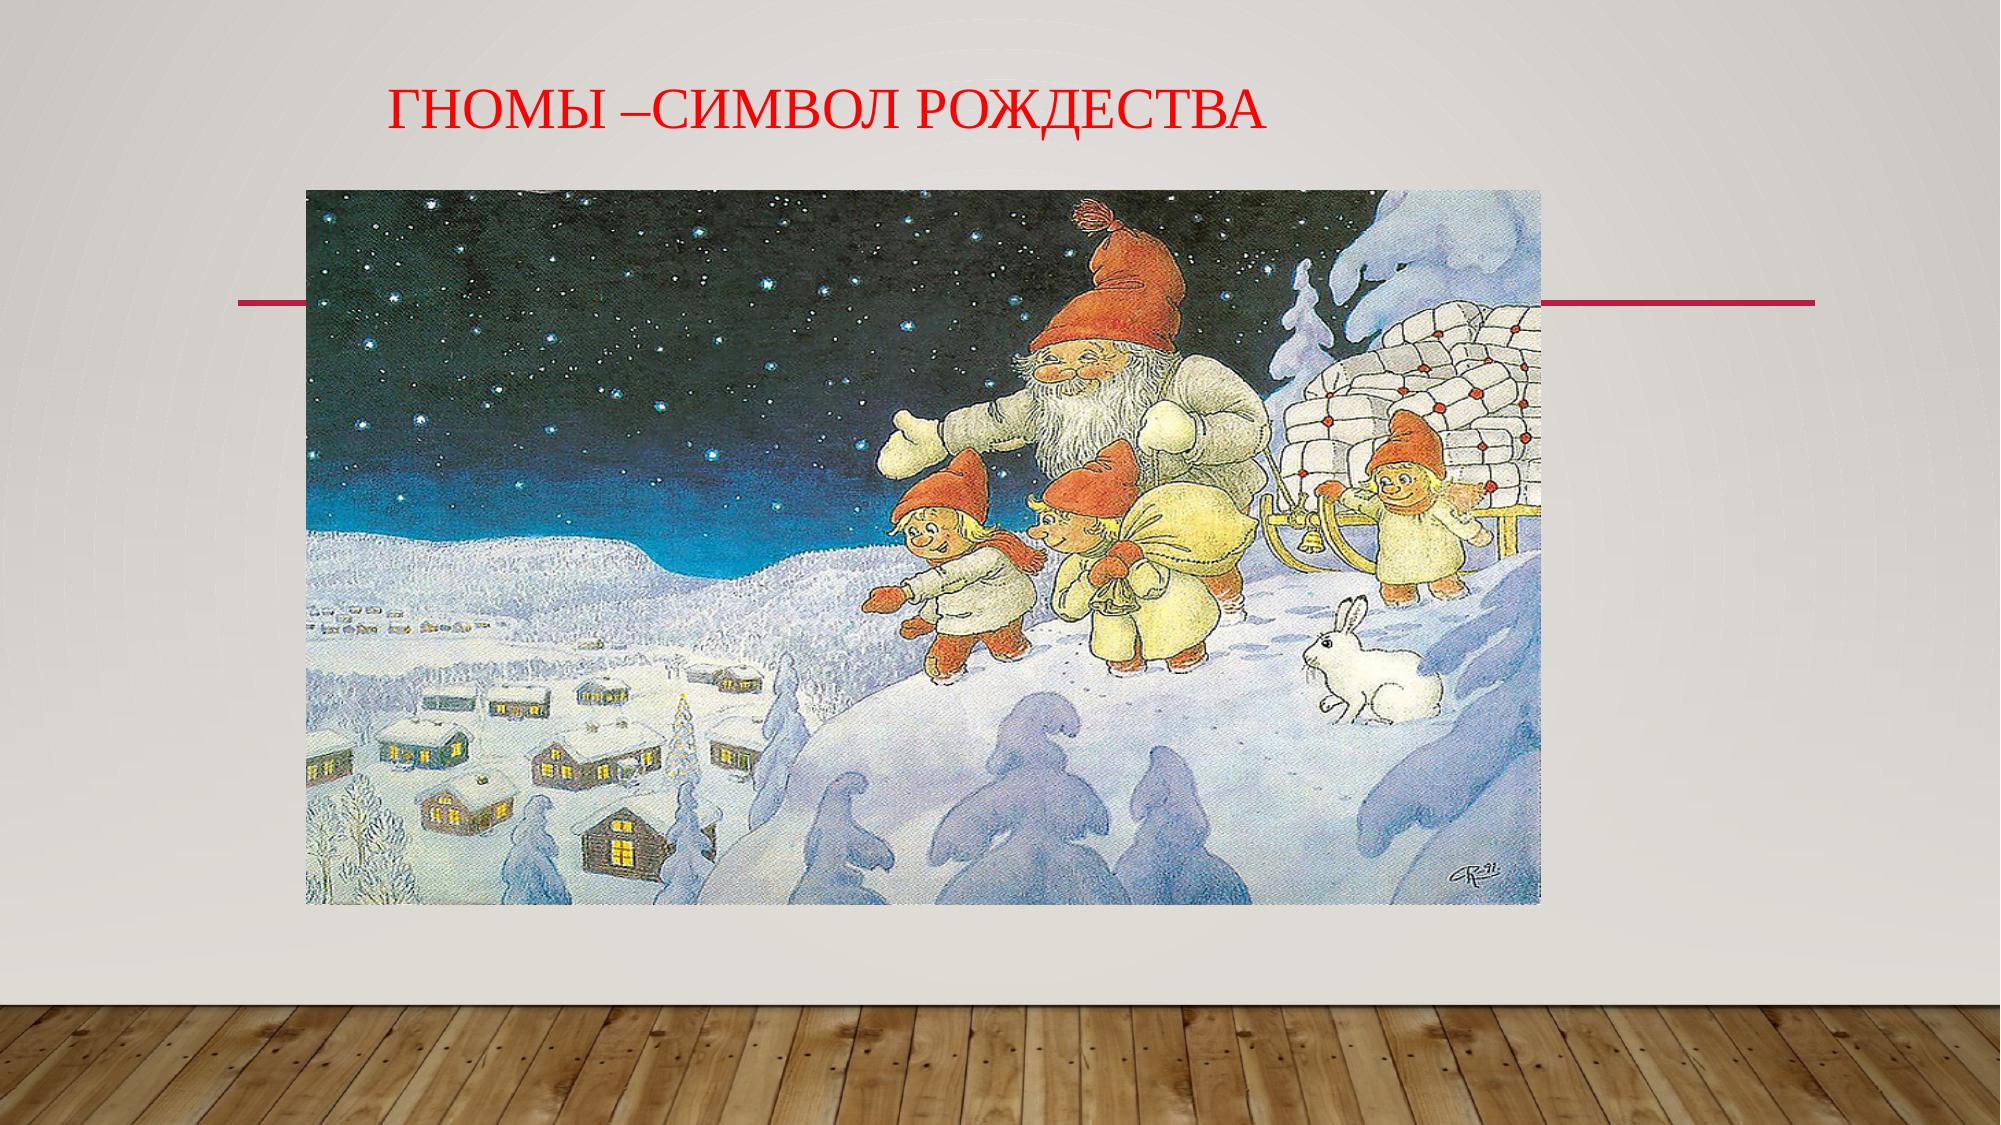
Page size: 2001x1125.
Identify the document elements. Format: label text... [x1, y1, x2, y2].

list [306, 190, 1542, 905]
title Гномы –символ рождества [238, 63, 1814, 225]
picture [0, 1005, 2000, 1125]
